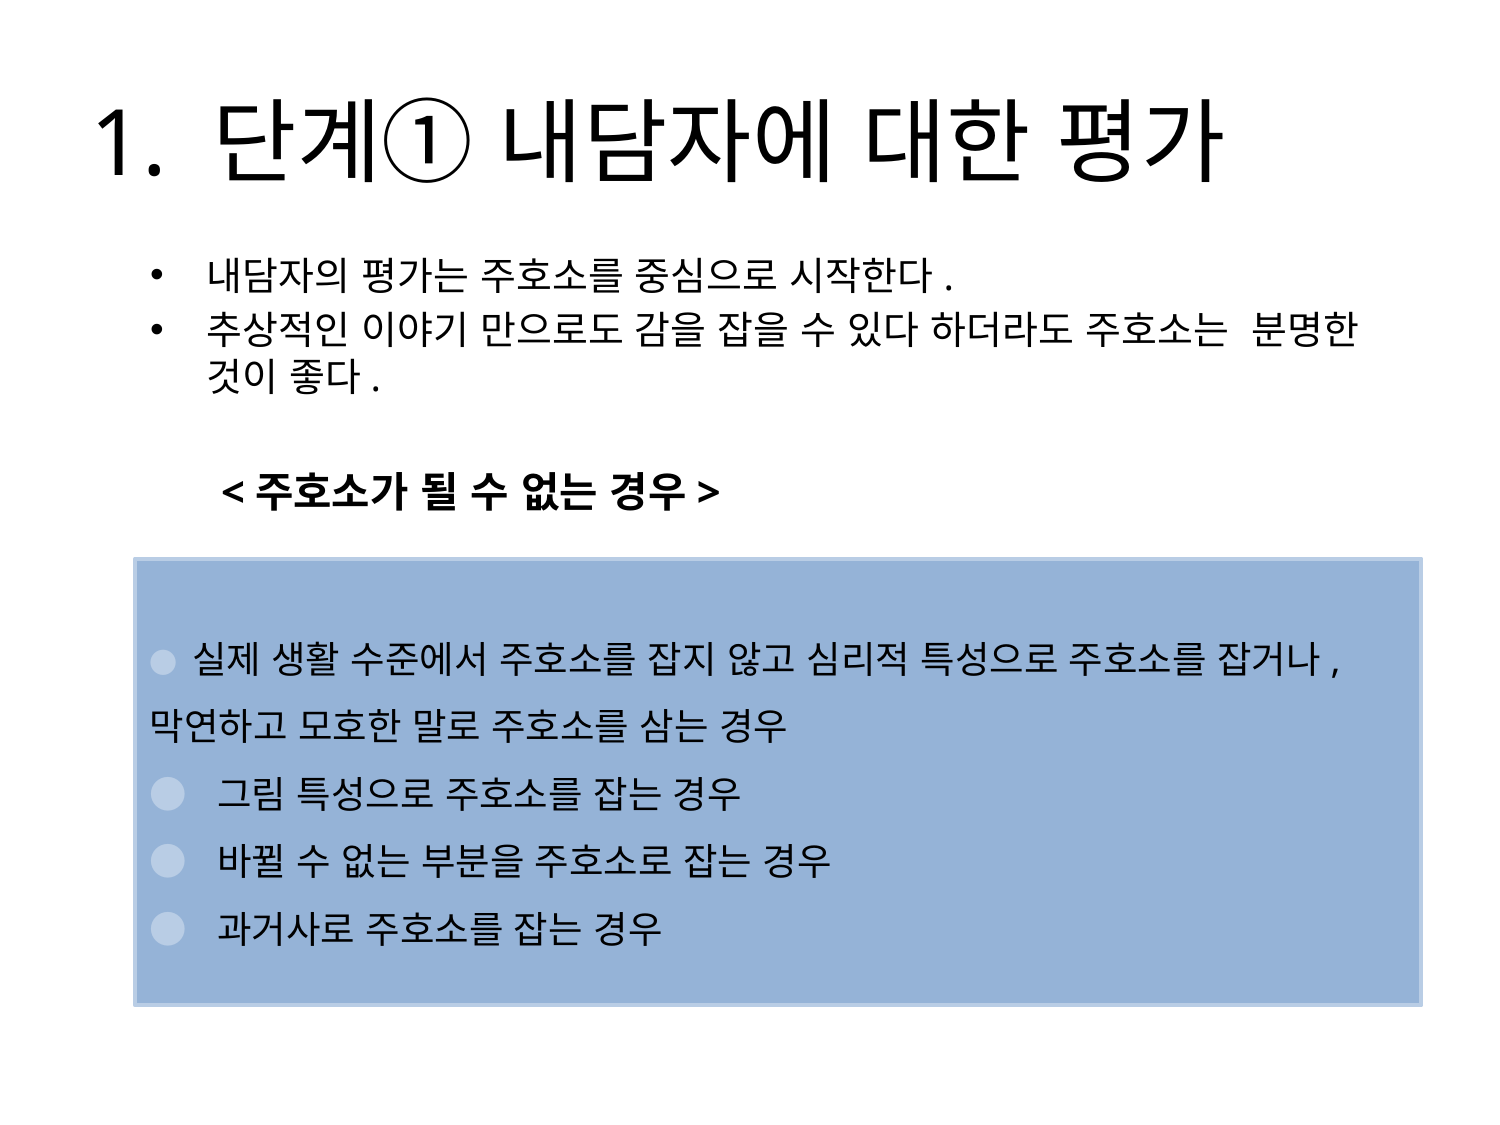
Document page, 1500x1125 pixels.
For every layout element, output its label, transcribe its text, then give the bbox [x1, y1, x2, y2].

title 1. 단계① 내담자에 대한 평가 [75, 45, 1425, 233]
list 내담자의 평가는 주호소를 중심으로 시작한다. 추상적인 이야기 만으로도 감을 잡을 수 있다 하더라도 주호소는 분명한 것이 좋다. [135, 243, 1436, 409]
text_box ● 실제 생활 수준에서 주호소를 잡지 않고 심리적 특성으로 주호소를 잡거나, 막연하고 모호한 말로 주호소를 삼는 경우 ● 그림 특성으로 주호소를 잡는 경우 ● 바뀔 수 없는 부분을 주호소로 잡는 경우 ● 과거사로 주호소를 잡는 경우 [133, 557, 1423, 1007]
text_box <주호소가 될 수 없는 경우> [206, 458, 786, 524]
